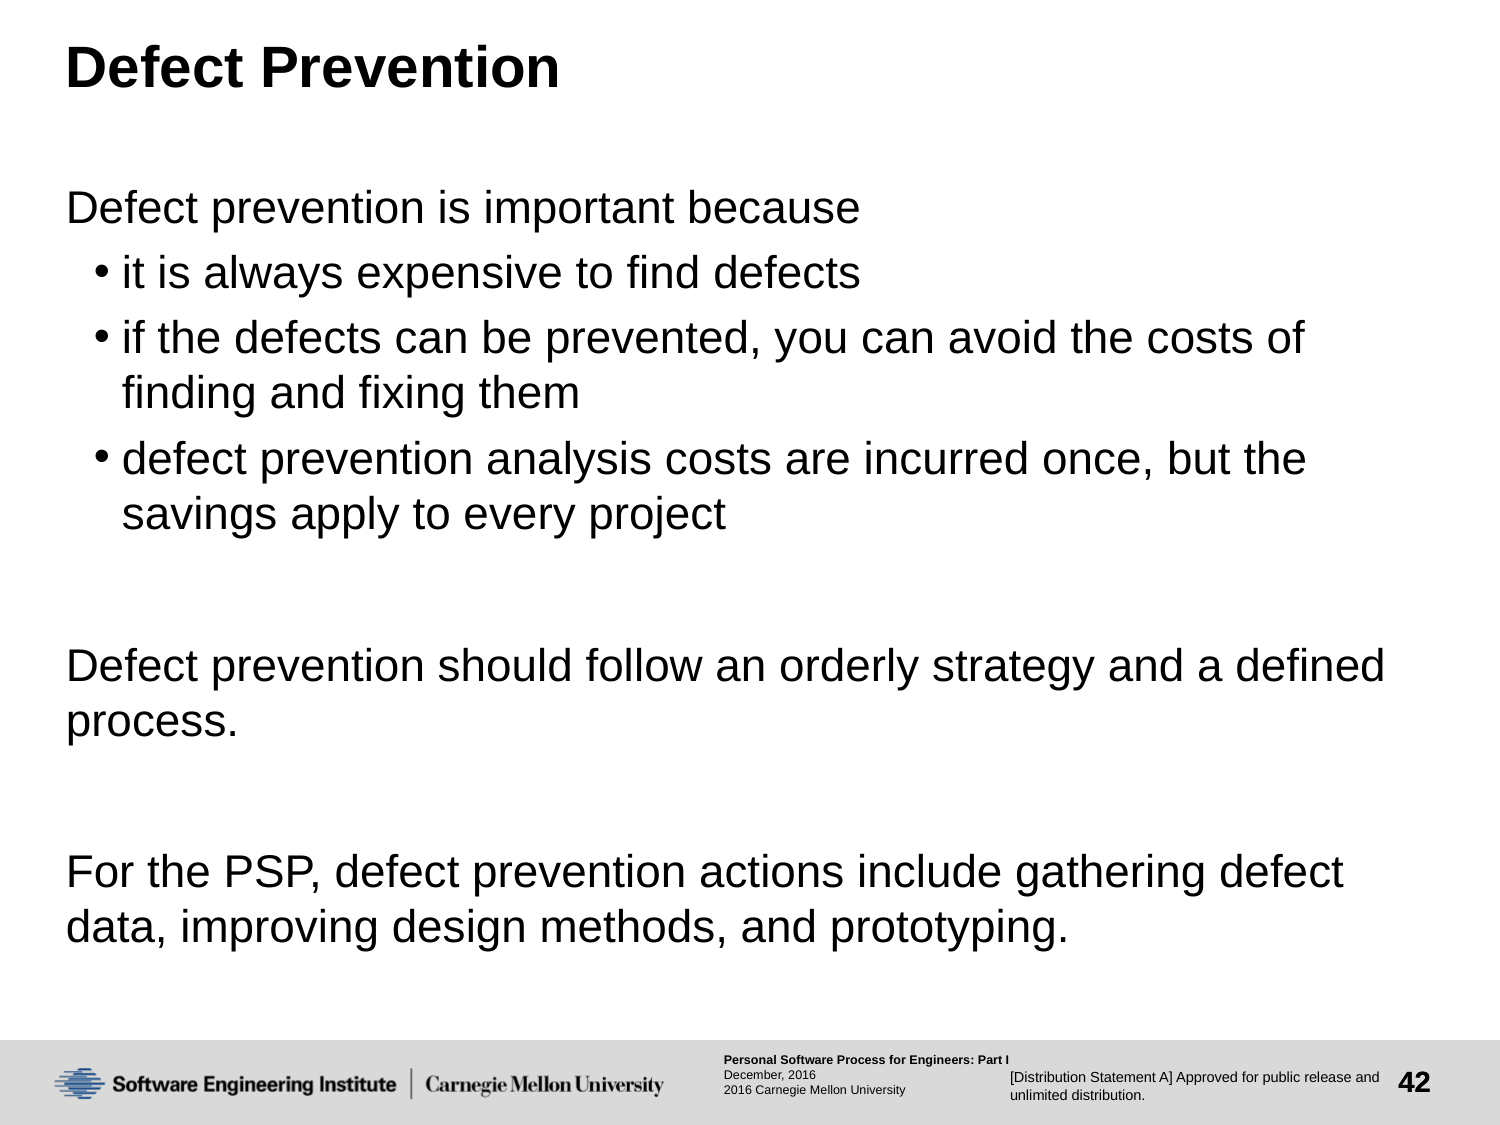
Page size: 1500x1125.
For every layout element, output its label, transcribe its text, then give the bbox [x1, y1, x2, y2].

list Defect prevention is important because it is always expensive to find defects if the defects can be prevented, you can avoid the costs of finding and fixing them defect prevention analysis costs are incurred once, but the savings apply to every project Defect prevention should follow an orderly strategy and a defined process. For the PSP, defect prevention actions include gathering defect data, improving design methods, and prototyping. [65, 177, 1431, 1000]
title Defect Prevention [65, 37, 1313, 148]
picture [46, 1061, 673, 1104]
